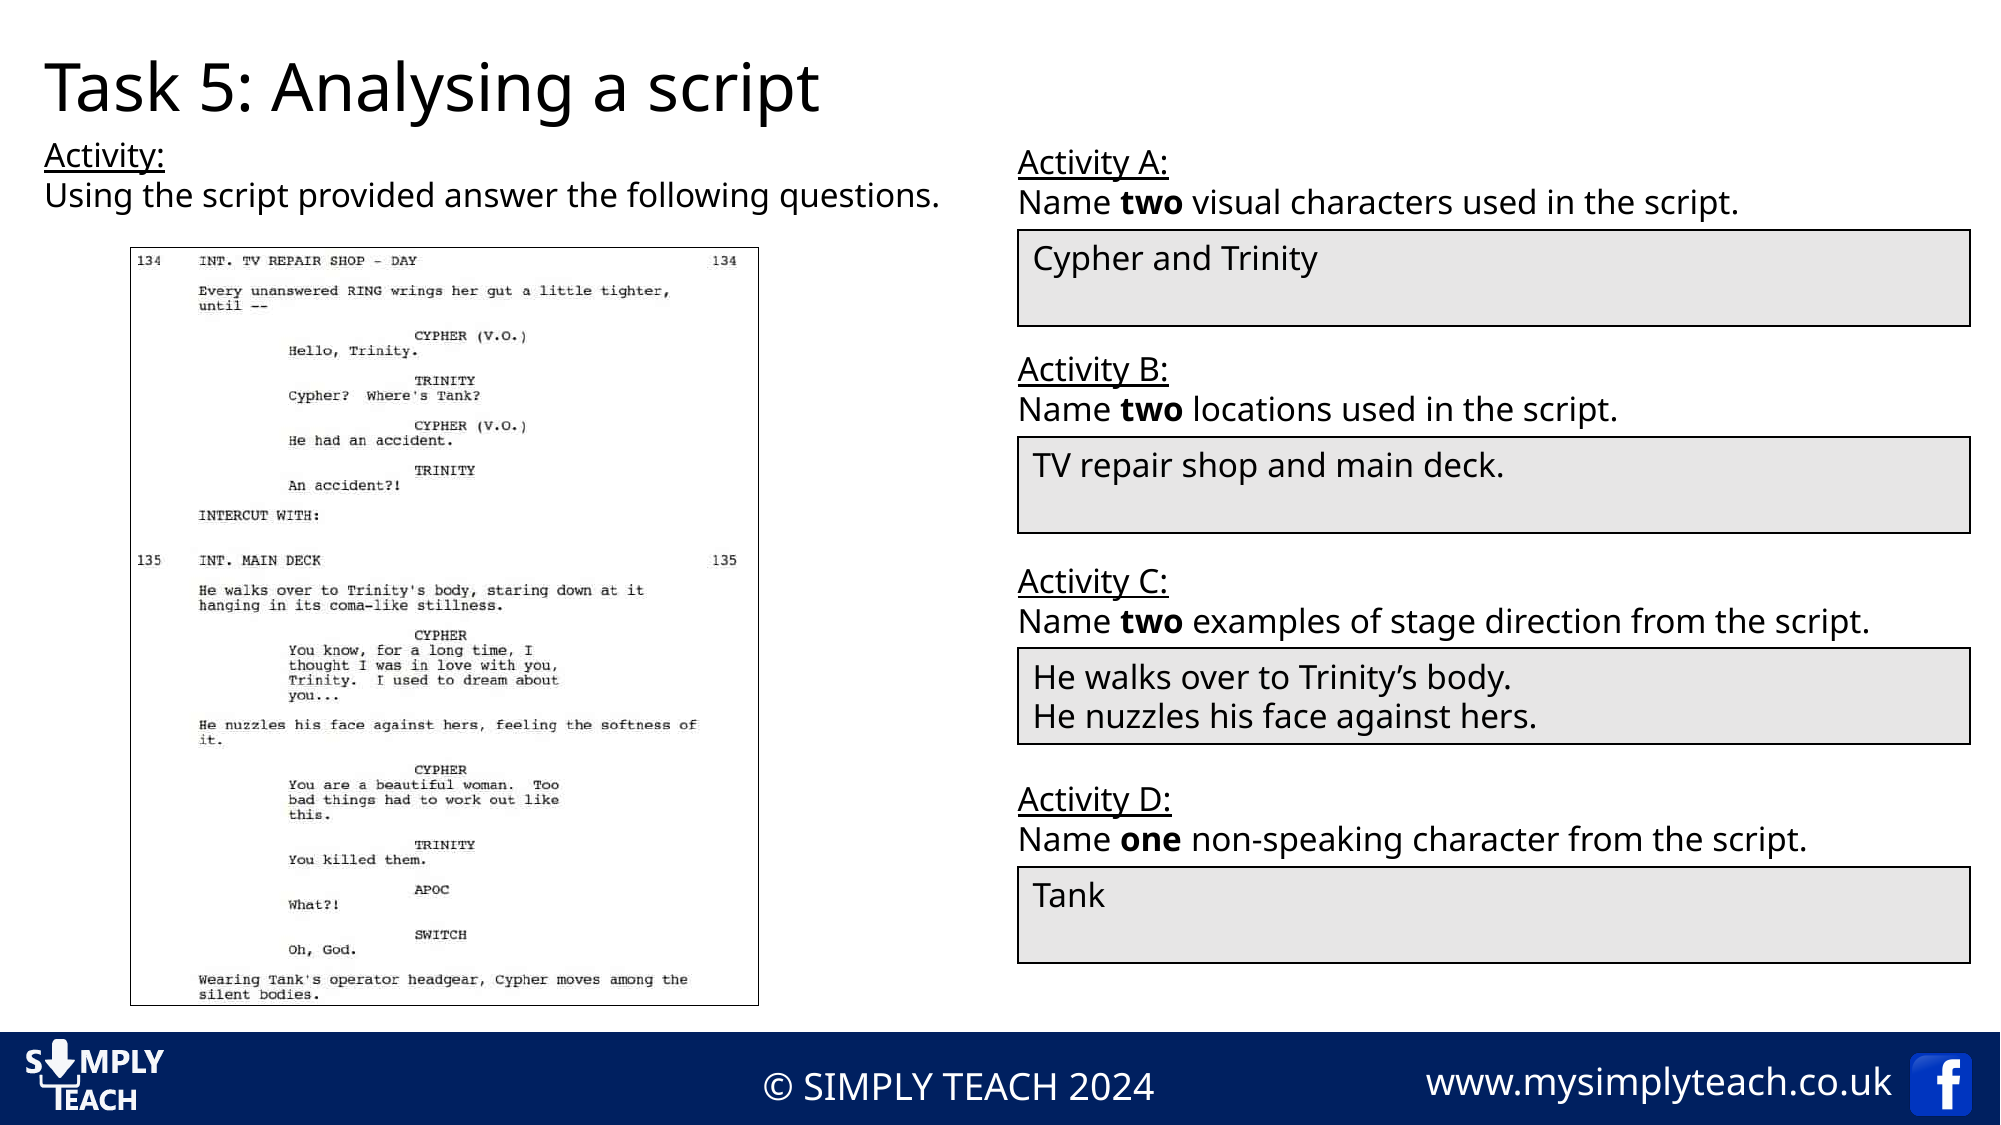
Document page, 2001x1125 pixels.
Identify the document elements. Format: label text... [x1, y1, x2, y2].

text_box Activity C: Name two examples of stage direction from the script. [1002, 552, 1911, 648]
picture [15, 1033, 182, 1122]
text_box Activity: Using the script provided answer the following questions. [29, 127, 1908, 262]
text_box [0, 1032, 2000, 1125]
text_box Activity A: Name two visual characters used in the script. [1002, 133, 1911, 229]
text_box www.mysimplyteach.co.uk [1411, 1050, 1907, 1111]
picture [130, 247, 759, 1006]
text_box Tank [1017, 866, 1971, 964]
text_box TV repair shop and main deck. [1017, 436, 1971, 534]
text_box Task 5: Analysing a script [29, 37, 1537, 127]
text_box Activity D: Name one non-speaking character from the script. [1002, 771, 1911, 866]
text_box He walks over to Trinity’s body. He nuzzles his face against hers. [1017, 647, 1971, 745]
picture [1907, 1050, 1976, 1119]
text_box © SIMPLY TEACH 2024 [621, 1055, 1296, 1115]
text_box Cypher and Trinity [1017, 229, 1971, 327]
text_box Activity B: Name two locations used in the script. [1002, 341, 1911, 436]
